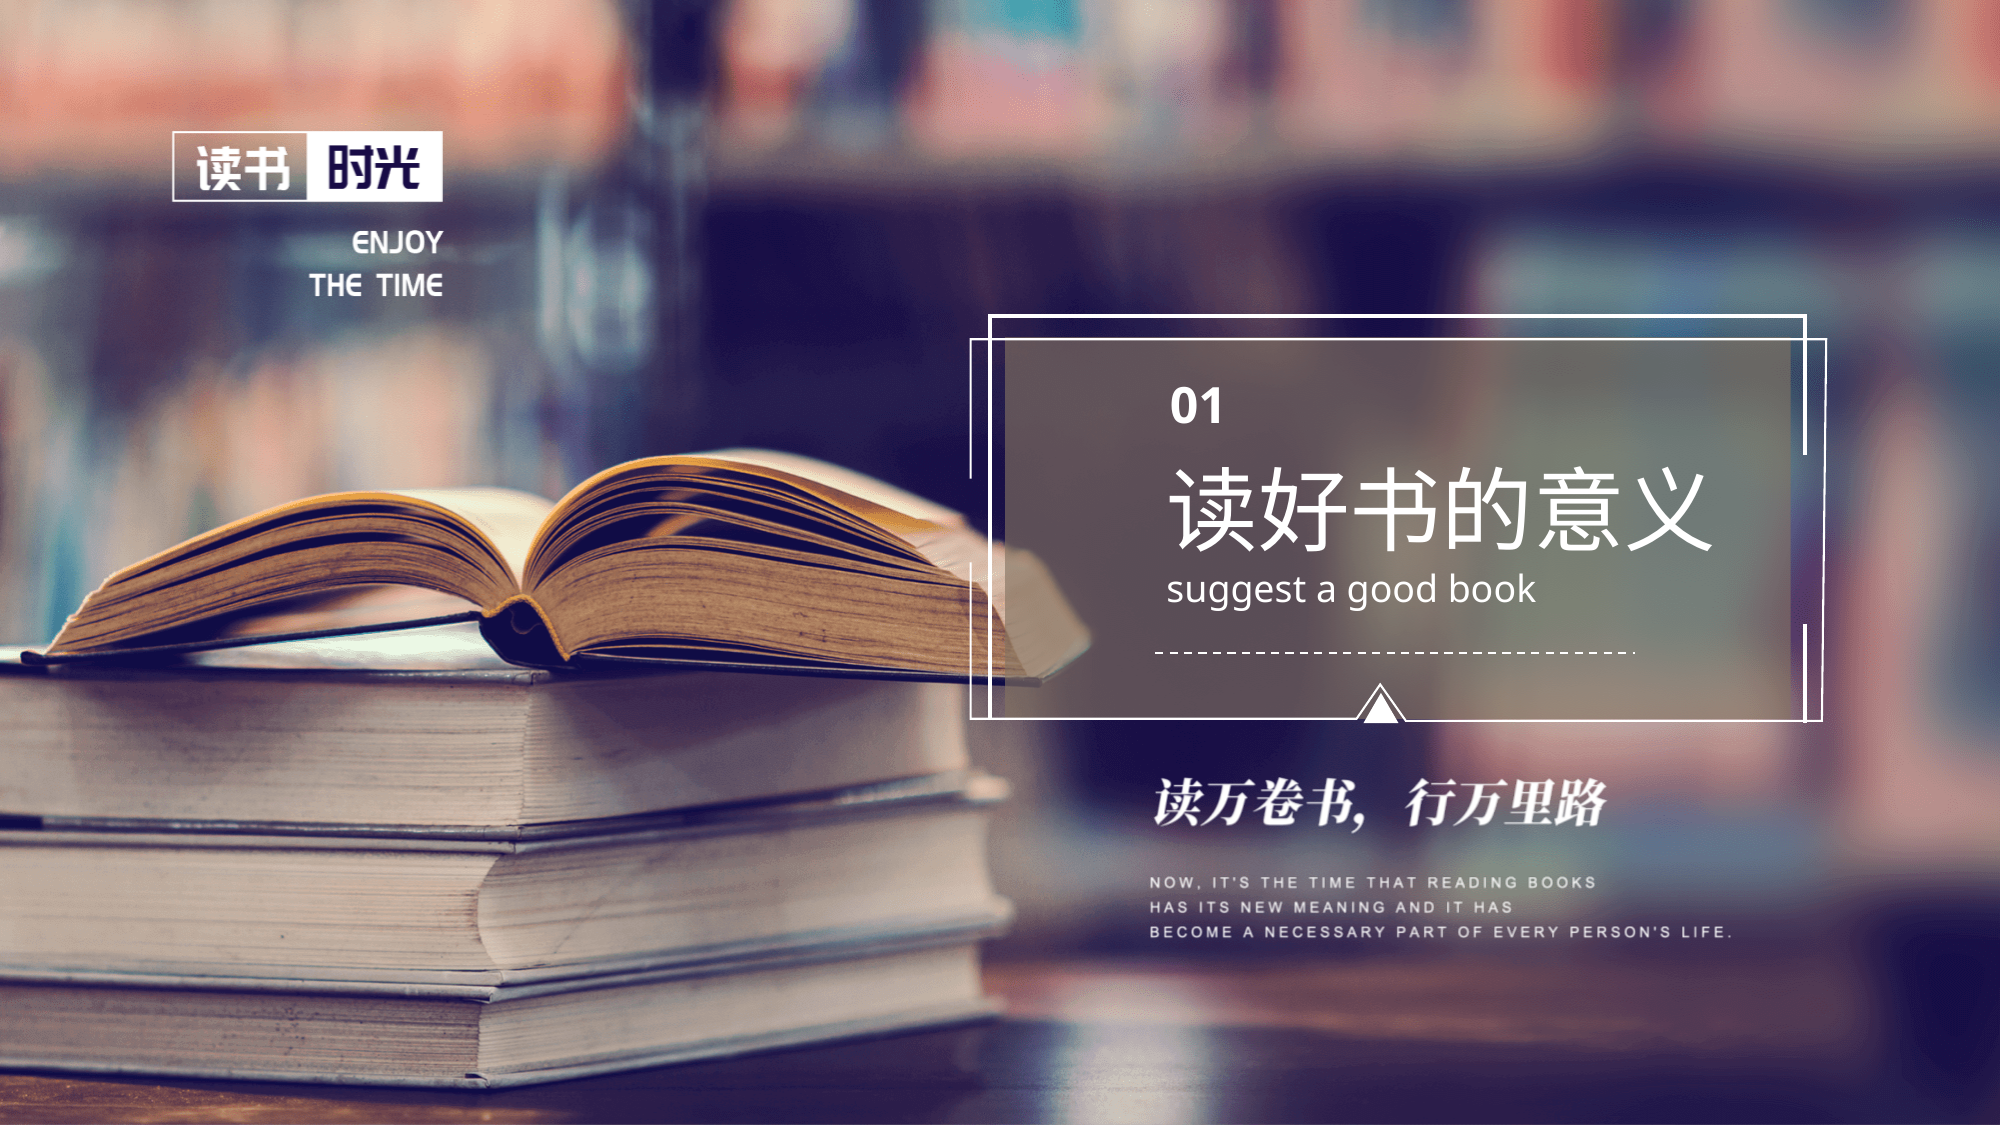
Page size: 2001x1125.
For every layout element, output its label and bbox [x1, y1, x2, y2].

picture [0, 0, 2000, 1125]
text_box [970, 315, 1827, 724]
text_box [1151, 445, 1746, 653]
